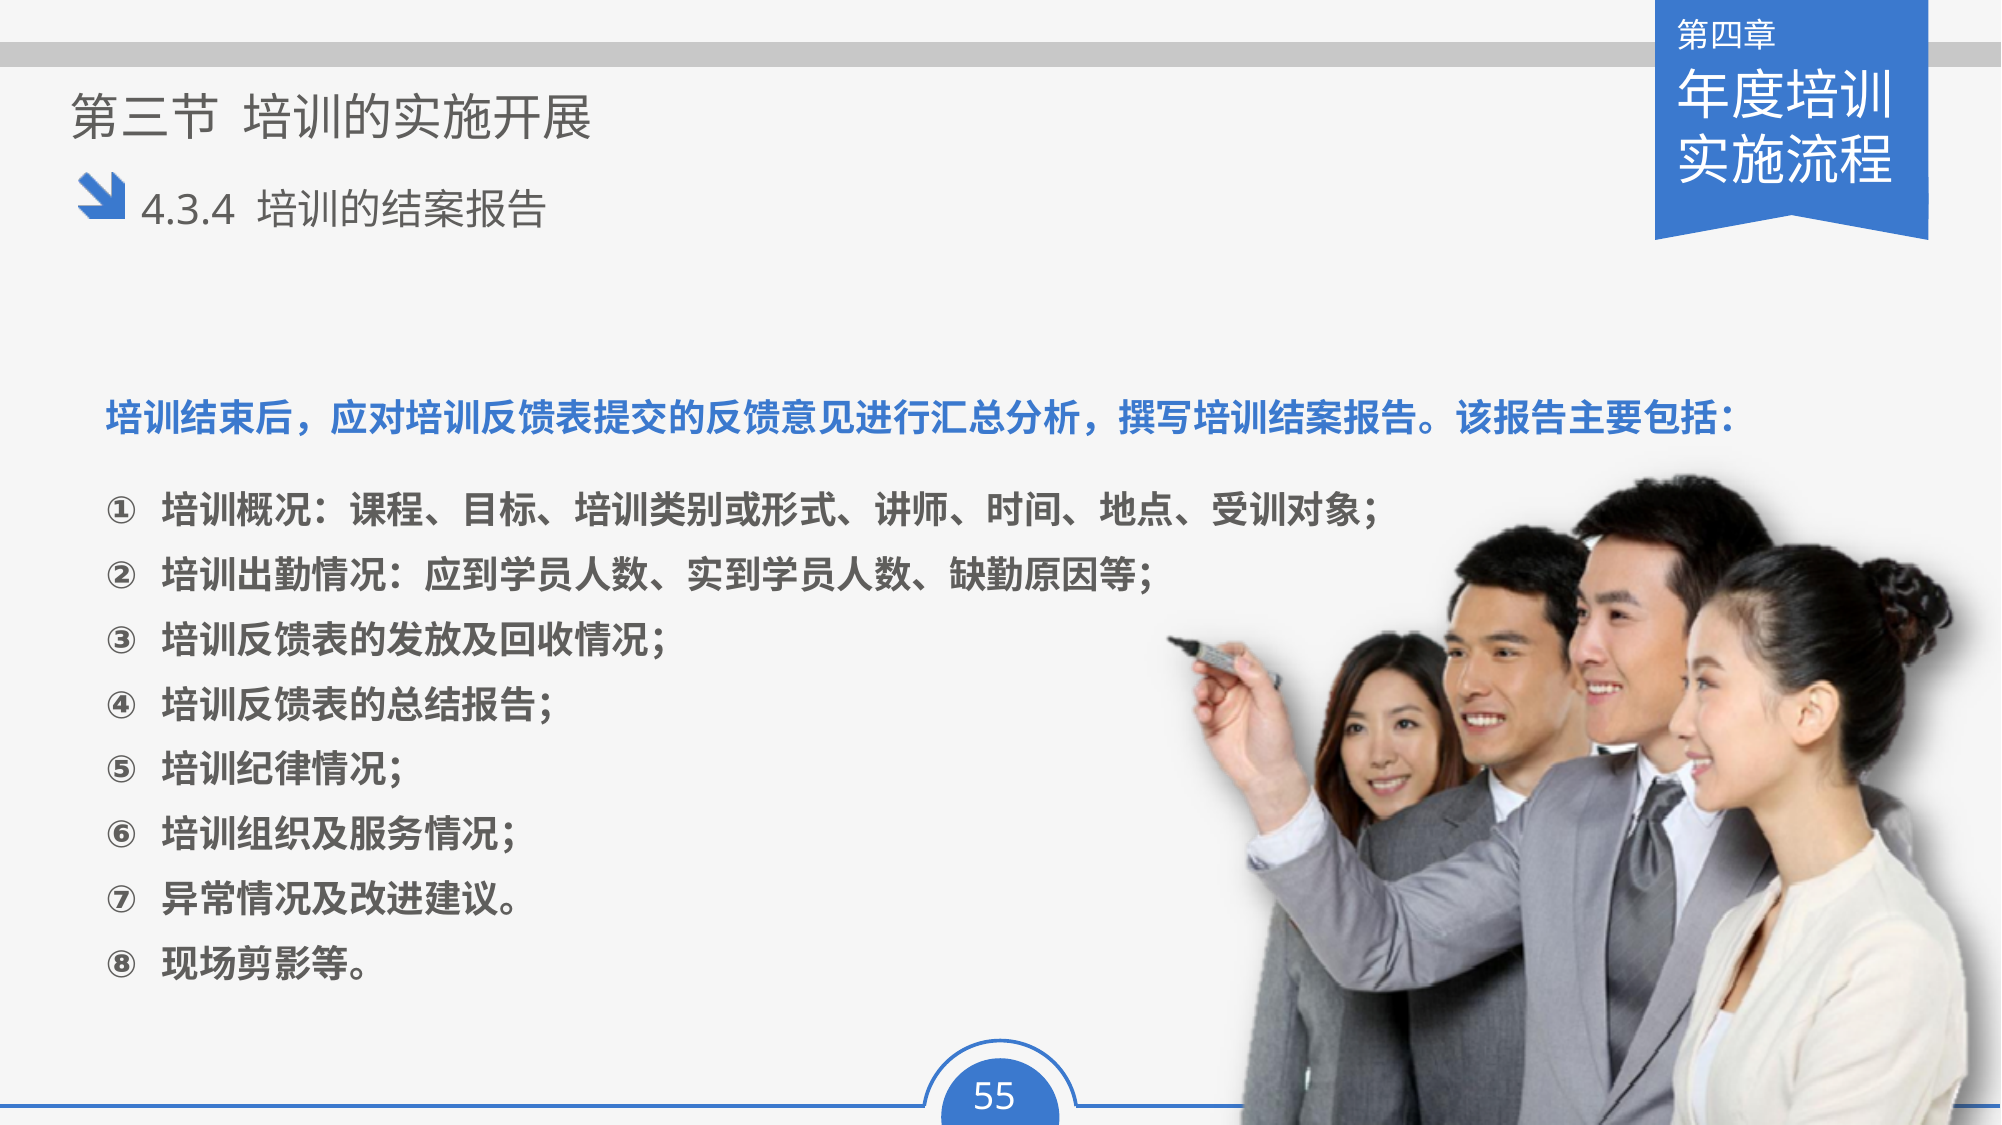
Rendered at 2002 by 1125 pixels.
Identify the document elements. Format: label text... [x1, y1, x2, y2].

text_box 培训概况：课程、目标、培训类别或形式、讲师、时间、地点、受训对象； 培训出勤情况：应到学员人数、实到学员人数、缺勤原因等； 培训反馈表的发放及回收情况； 培训反馈表的总结报告； 培训纪律情况； 培训组织及服务情况； 异常情况及改进建议。 现场剪影等。 [90, 465, 1136, 992]
text_box 培训结束后，应对培训反馈表提交的反馈意见进行汇总分析，撰写培训结案报告。该报告主要包括： [90, 373, 1875, 447]
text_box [78, 160, 812, 242]
text_box 第三节 培训的实施开展 [55, 78, 871, 153]
picture [1141, 423, 2001, 1125]
